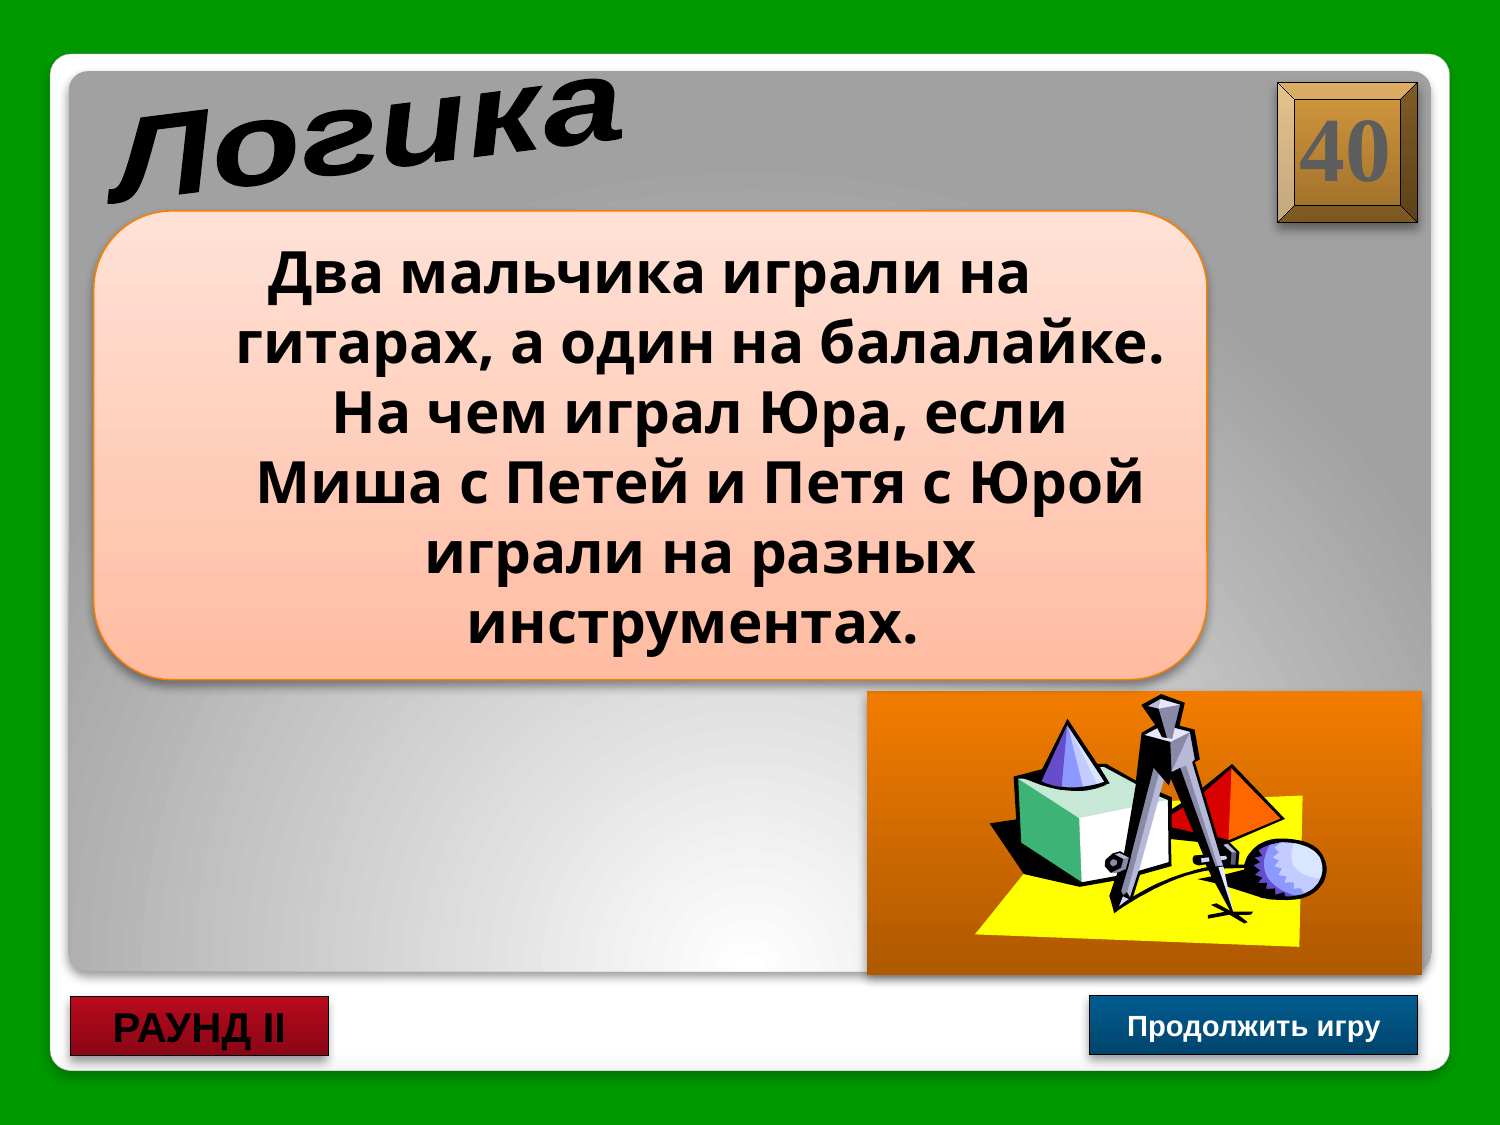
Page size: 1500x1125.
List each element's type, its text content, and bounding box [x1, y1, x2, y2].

text_box Продолжить игру [1089, 995, 1418, 1055]
text_box Два мальчика играли на гитарах, а один на балалайке. На чем играл Юра, если Миша с Петей и Петя с Юрой играли на разных инструментах. [92, 210, 1208, 681]
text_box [1277, 81, 1419, 223]
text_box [866, 691, 1423, 975]
text_box РАУНД II [70, 996, 329, 1056]
